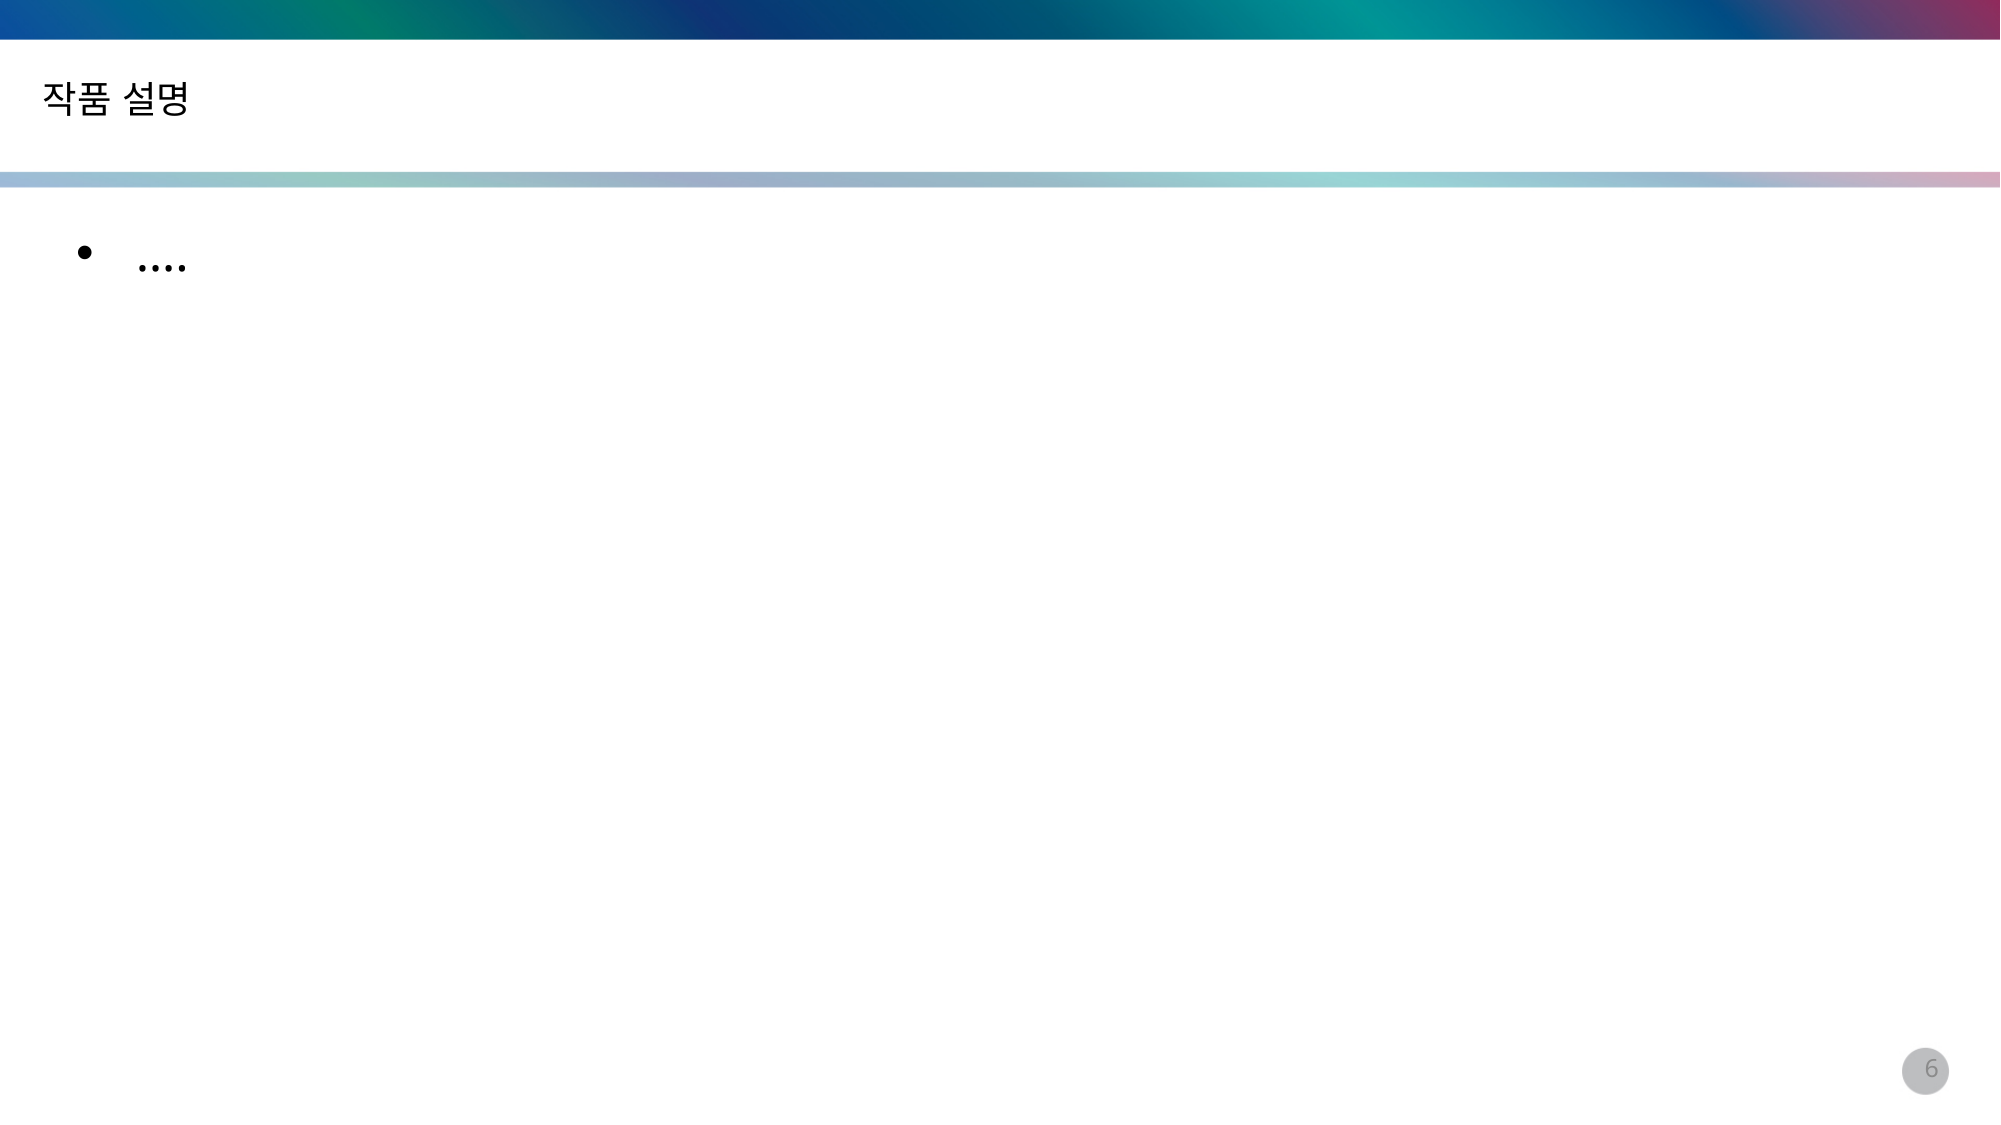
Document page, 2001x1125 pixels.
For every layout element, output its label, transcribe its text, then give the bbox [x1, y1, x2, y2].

text_box …. [61, 202, 1890, 290]
picture [0, 0, 2000, 1125]
text_box 작품 설명 [27, 68, 1108, 129]
slide_number 6 [1889, 1039, 1954, 1100]
text_box [61, 55, 1787, 173]
